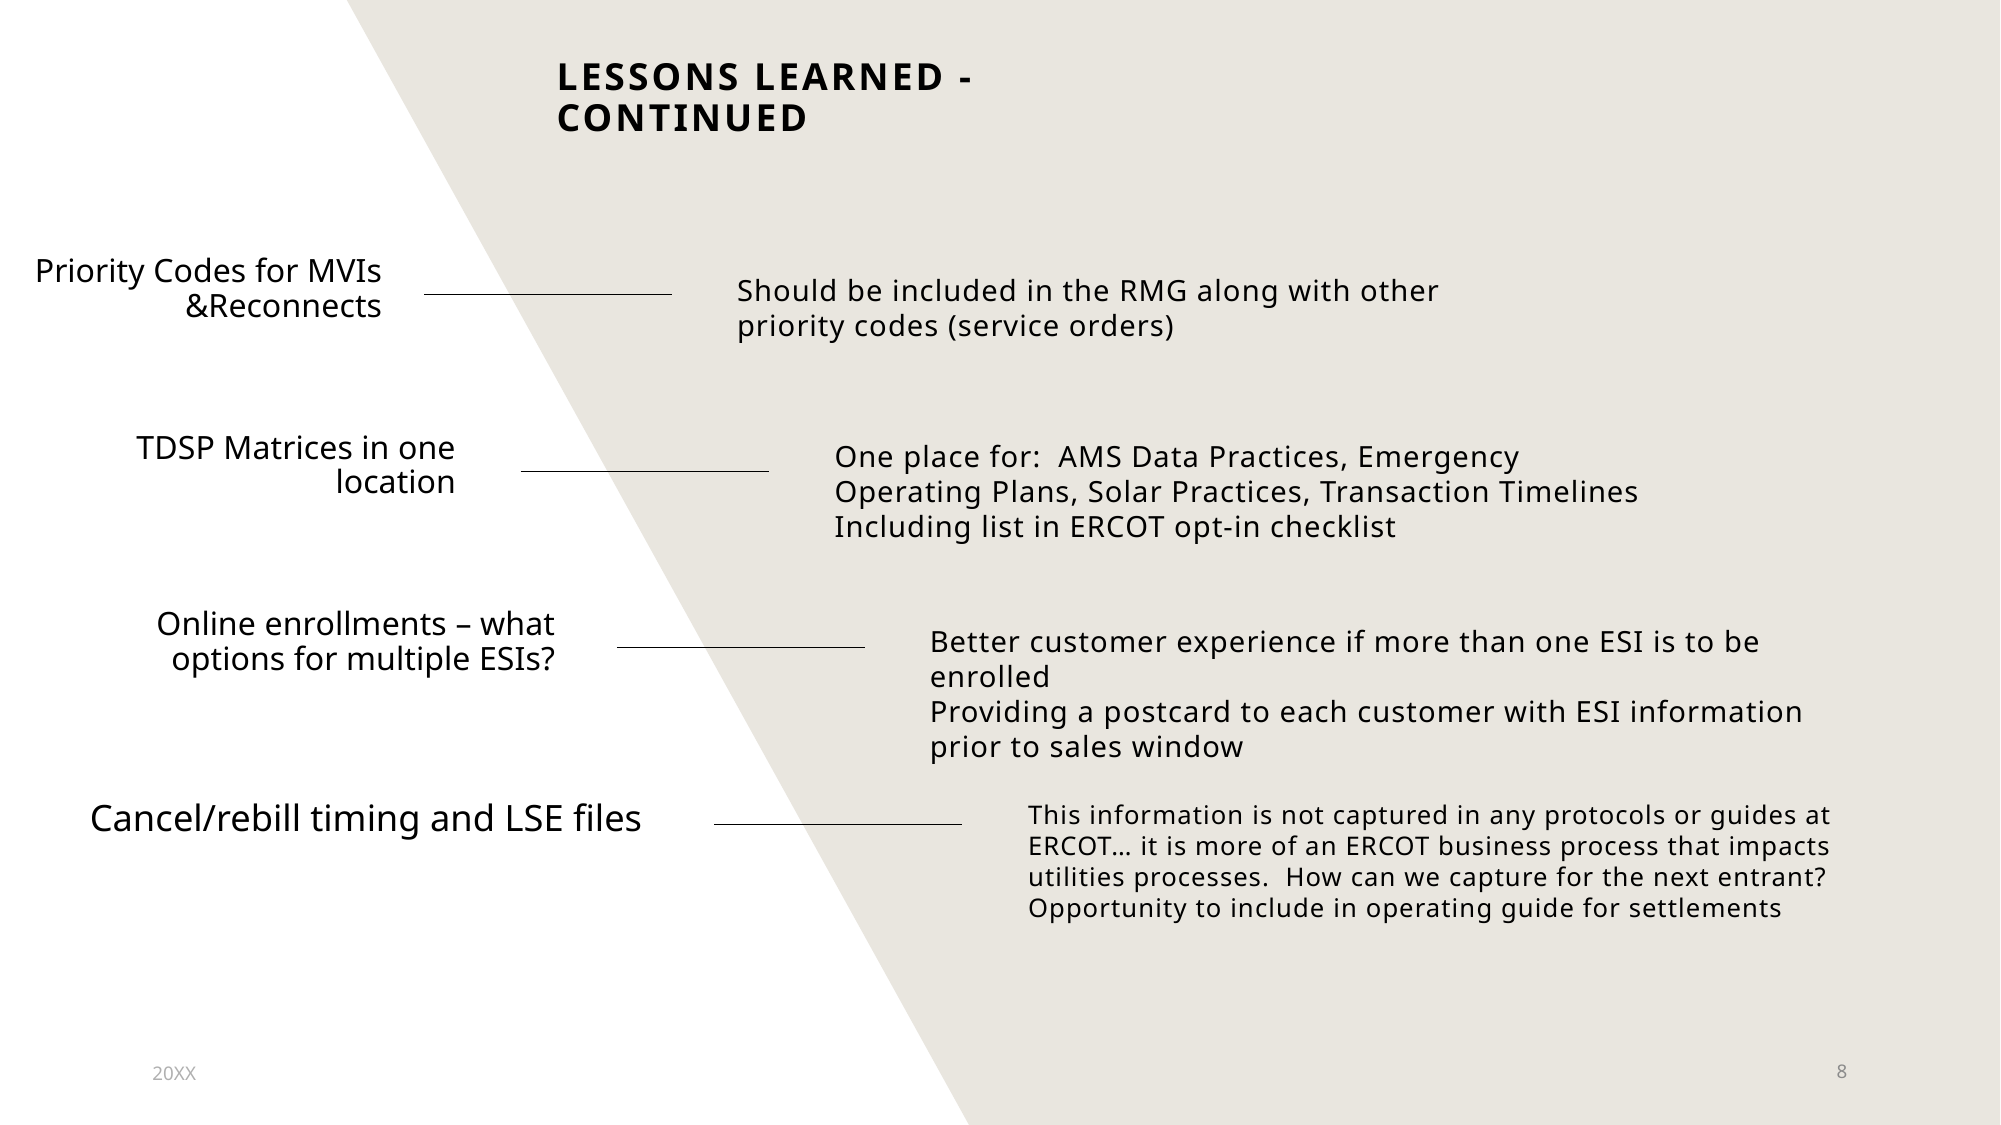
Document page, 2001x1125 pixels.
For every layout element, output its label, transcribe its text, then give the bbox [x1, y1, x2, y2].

list Better customer experience if more than one ESI is to be enrolled Providing a postcard to each customer with ESI information prior to sales window [914, 616, 1830, 782]
list TDSP Matrices in one location [120, 423, 472, 509]
list Should be included in the RMG along with other priority codes (service orders) [722, 264, 1559, 431]
list Cancel/rebill timing and LSE files [19, 777, 667, 862]
list Online enrollments – what options for multiple ESIs? [19, 600, 571, 685]
slide_number 20XX [137, 1042, 588, 1103]
title Lessons learned - continued [541, 50, 1212, 147]
slide_number 8 [1773, 1042, 1863, 1103]
list Priority Codes for MVIs &Reconnects [0, 247, 398, 332]
list This information is not captured in any protocols or guides at ERCOT… it is more of an ERCOT business process that impacts utilities processes. How can we capture for the next entrant? Opportunity to include in operating guide for settlements [1013, 791, 1851, 958]
list One place for: AMS Data Practices, Emergency Operating Plans, Solar Practices, Transaction Timelines Including list in ERCOT opt-in checklist [819, 430, 1657, 597]
